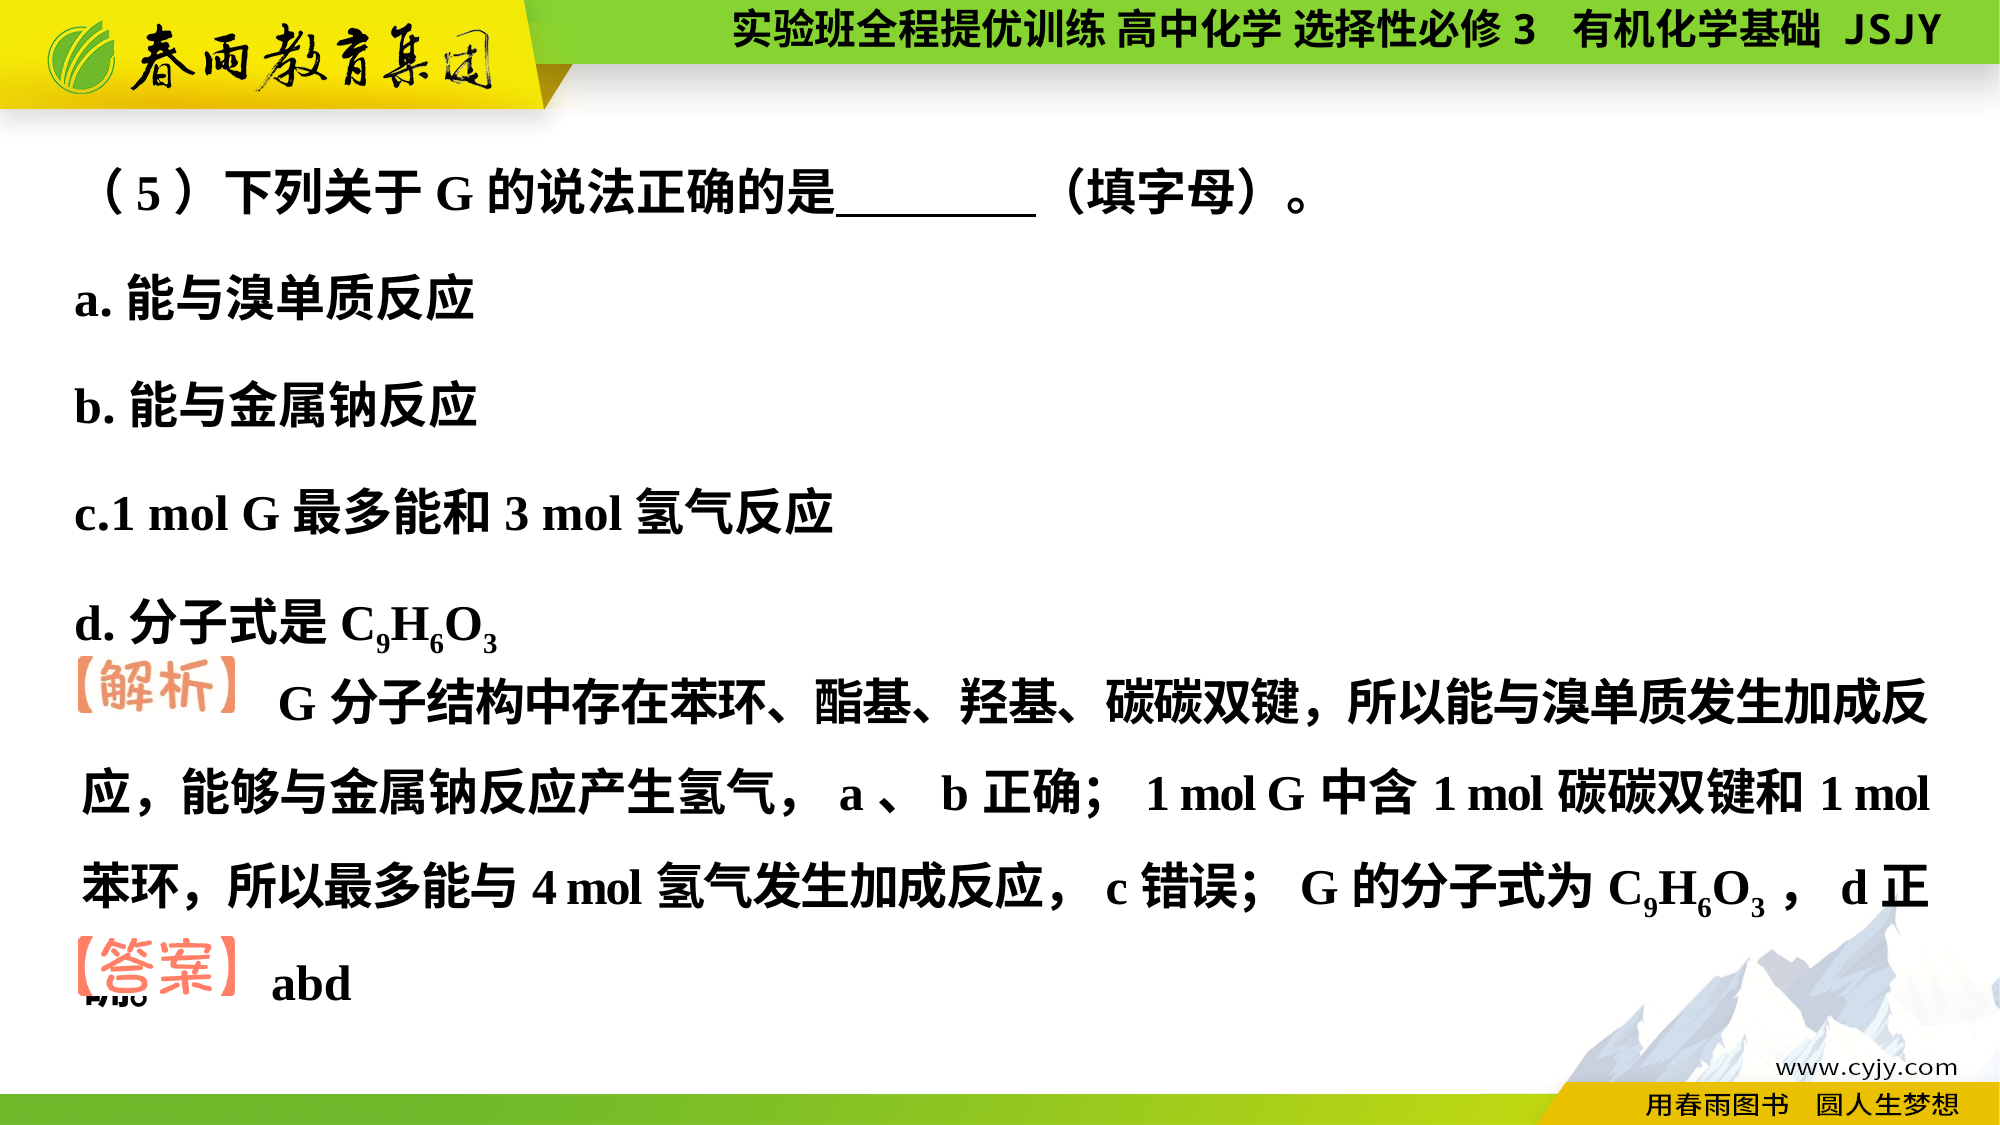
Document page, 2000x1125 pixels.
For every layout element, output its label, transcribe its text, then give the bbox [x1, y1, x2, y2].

list （5）下列关于G的说法正确的是 （填字母）。 a.能与溴单质反应 b.能与金属钠反应 c.1 mol G最多能和3 mol氢气反应 d.分子式是C9H6O3 [59, 122, 1944, 648]
text_box abd [256, 913, 367, 1018]
text_box G分子结构中存在苯环、酯基、羟基、碳碳双键，所以能与溴单质发生加成反应，能够与金属钠反应产生氢气，a、b正确；1 mol G中含1 mol碳碳双键和1 mol 苯环，所以最多能与4 mol氢气发生加成反应，c错误；G的分子式为C9H6O3，d正确。 [66, 633, 1944, 1021]
picture [0, 0, 2000, 1125]
